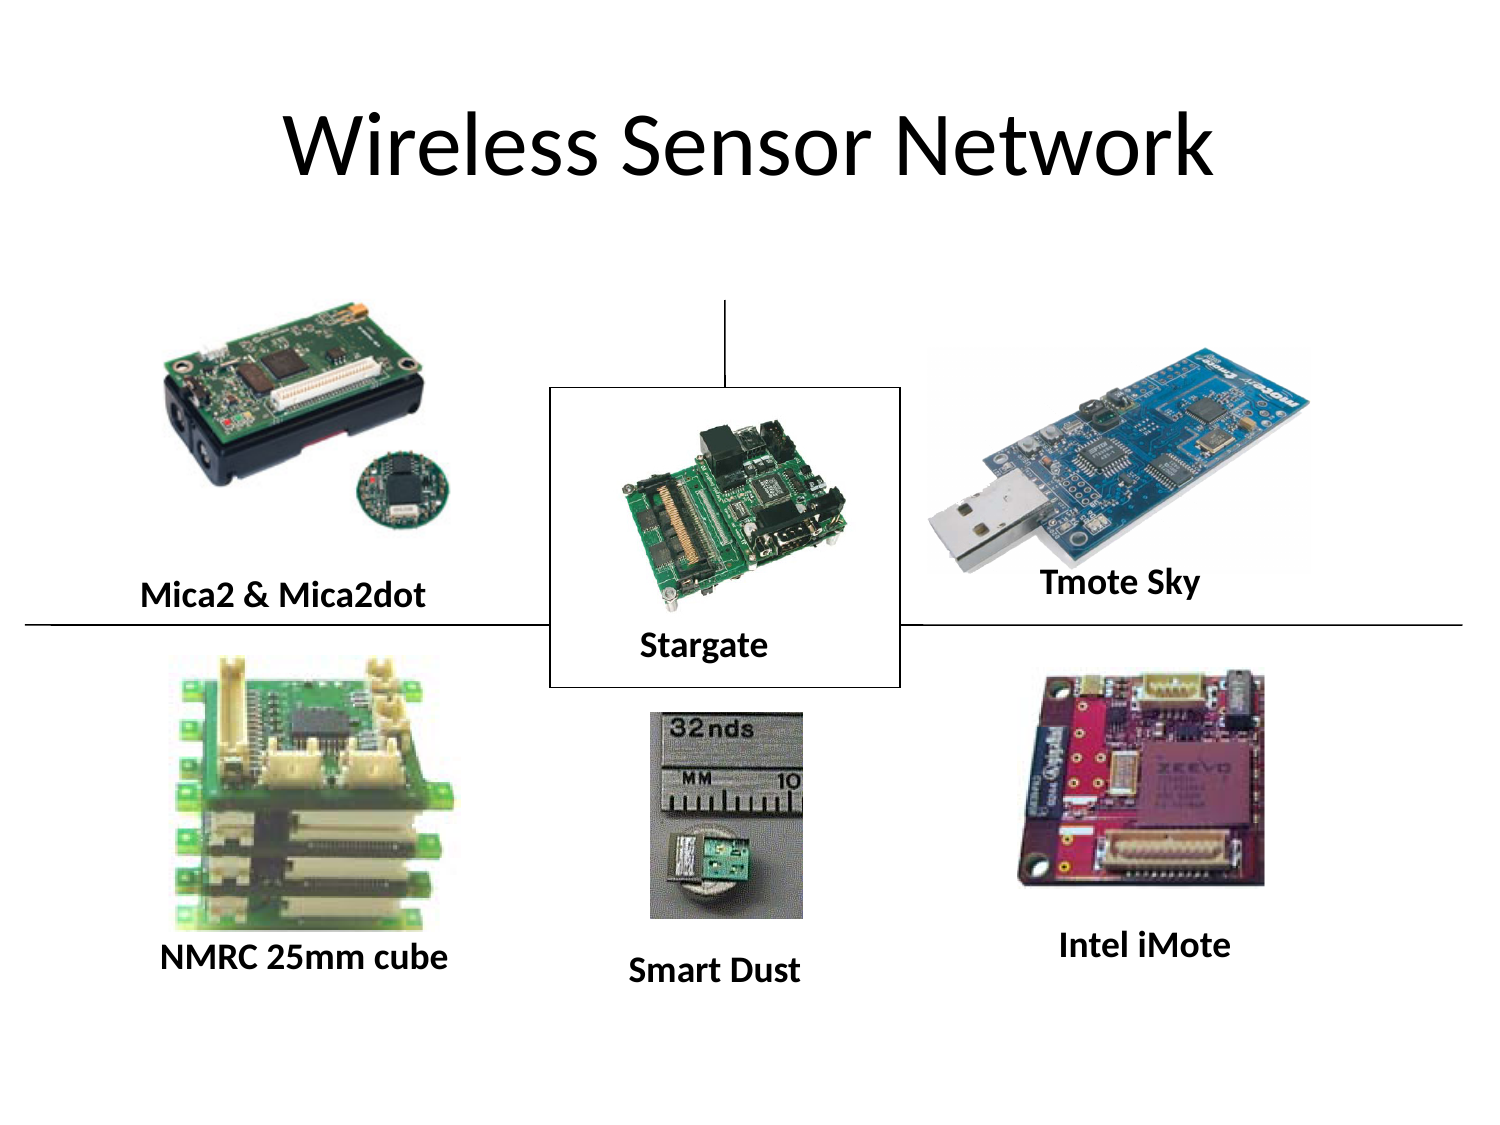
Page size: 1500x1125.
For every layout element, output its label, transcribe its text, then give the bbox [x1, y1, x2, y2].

picture [649, 712, 803, 919]
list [926, 347, 1311, 575]
picture [599, 412, 868, 618]
text_box NMRC 25mm cube [145, 944, 464, 985]
text_box Tmote Sky [1024, 582, 1250, 610]
picture [999, 649, 1280, 895]
title Wireless Sensor Network [75, 45, 1425, 233]
picture [149, 649, 463, 940]
text_box Smart Dust [613, 937, 817, 998]
text_box [549, 387, 900, 688]
text_box Intel iMote [1044, 912, 1247, 973]
text_box Mica2 & Mica2dot [124, 562, 488, 623]
text_box Stargate [624, 627, 813, 673]
picture [149, 287, 463, 543]
